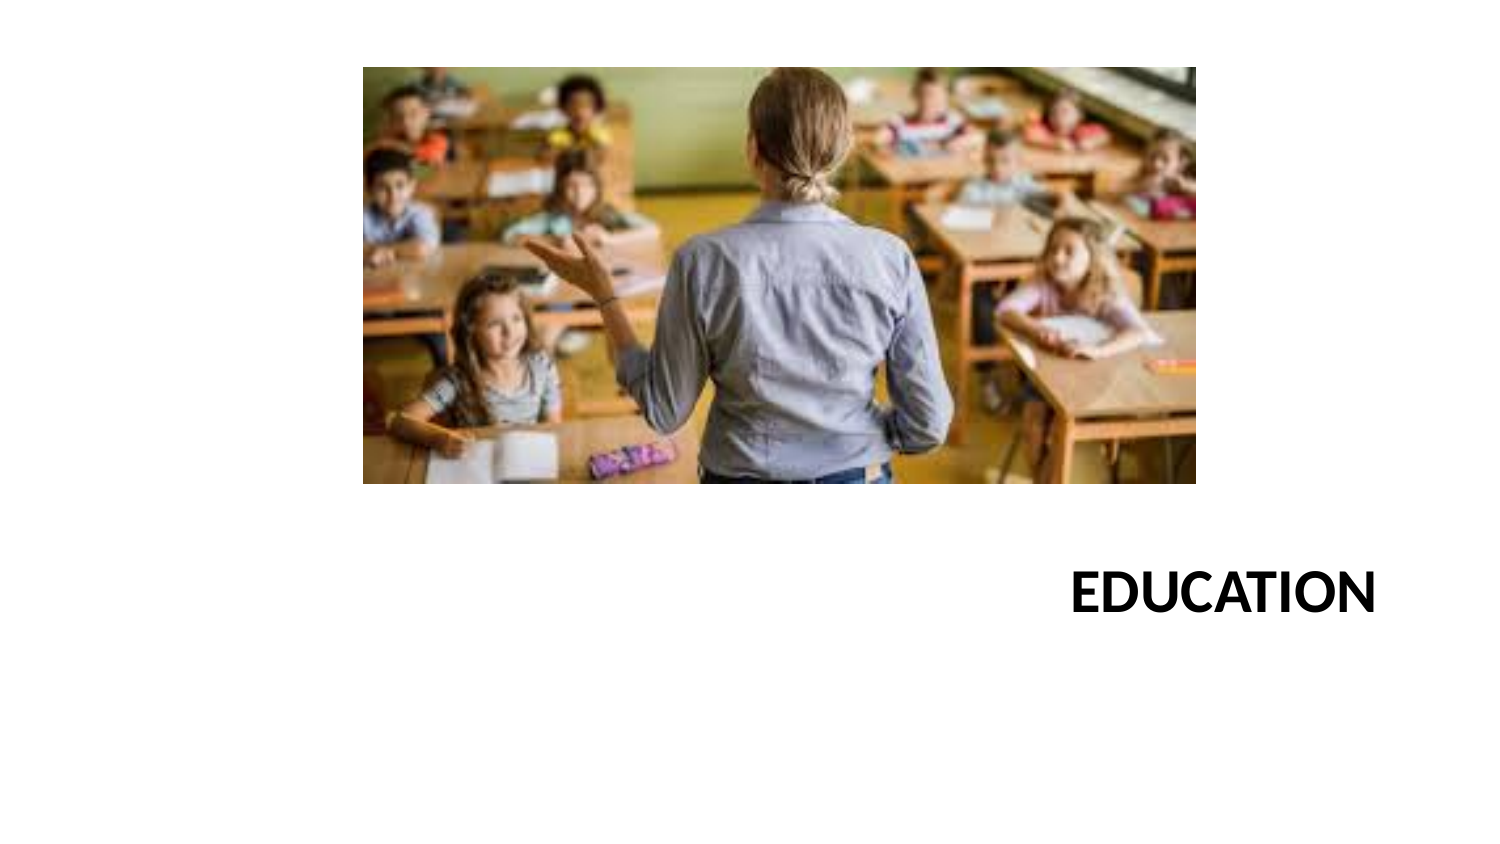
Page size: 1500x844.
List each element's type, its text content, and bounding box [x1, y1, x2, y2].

picture [362, 67, 1196, 484]
title education [118, 542, 1394, 710]
